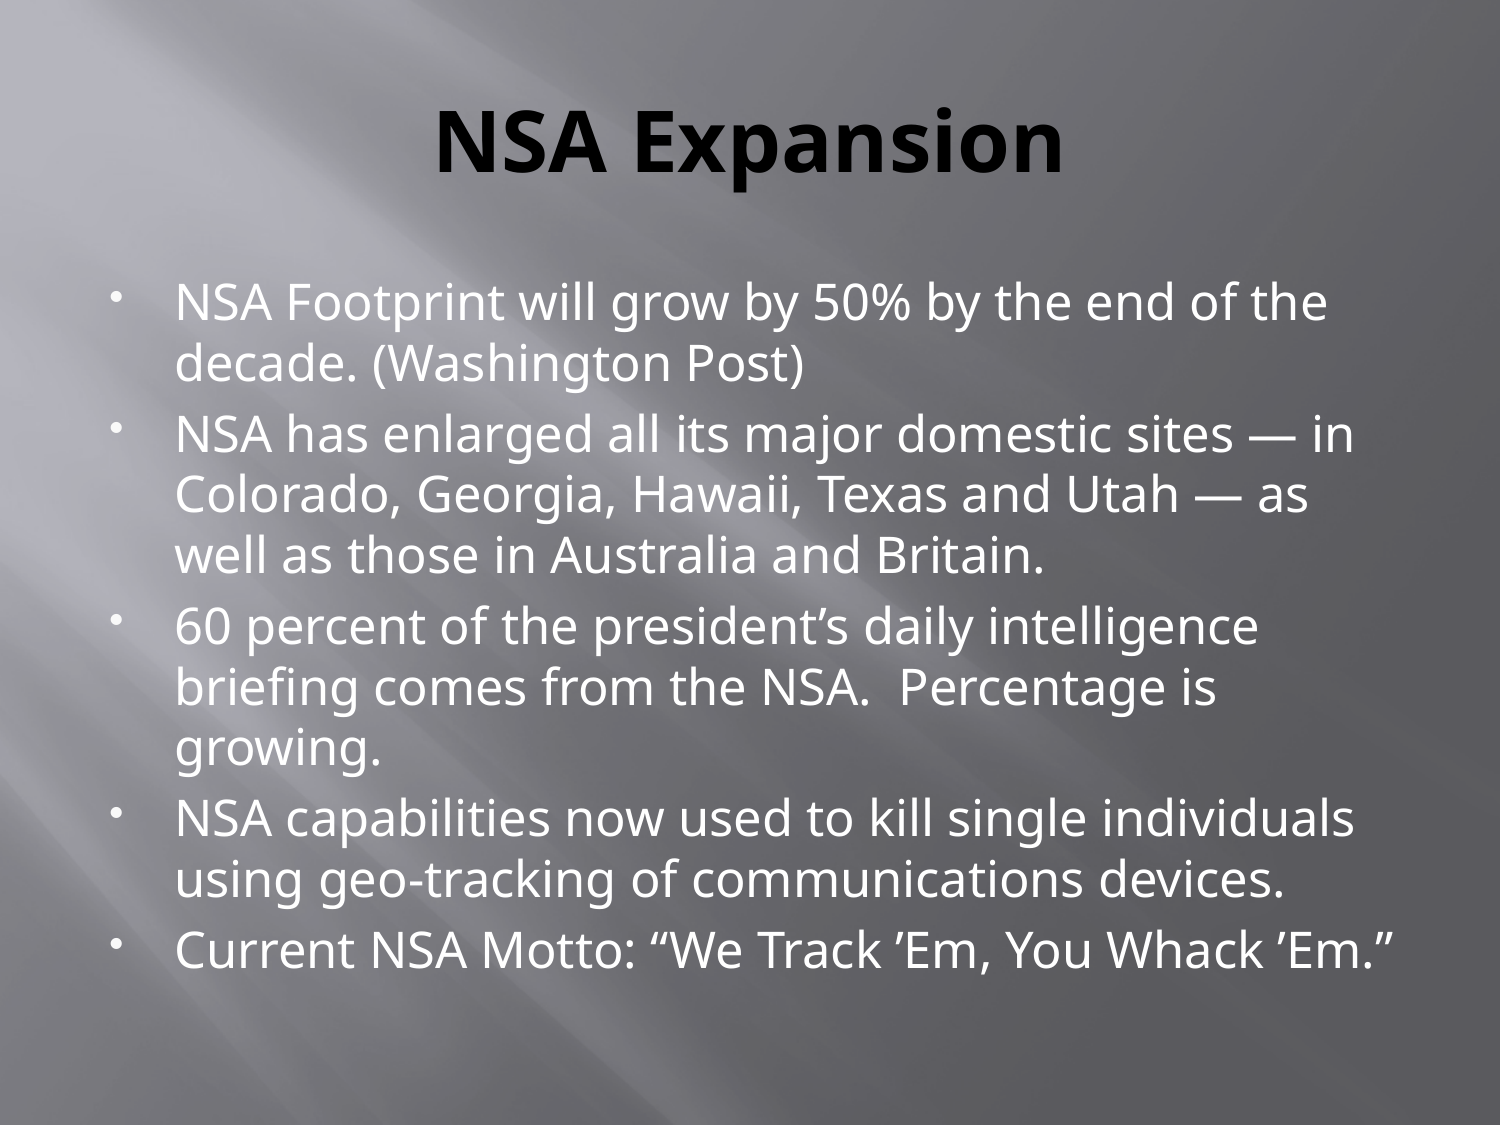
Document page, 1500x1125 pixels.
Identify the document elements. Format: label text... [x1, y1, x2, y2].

title NSA Expansion [75, 45, 1425, 233]
list NSA Footprint will grow by 50% by the end of the decade. (Washington Post) NSA has enlarged all its major domestic sites — in Colorado, Georgia, Hawaii, Texas and Utah — as well as those in Australia and Britain. 60 percent of the president’s daily intelligence briefing comes from the NSA. Percentage is growing. NSA capabilities now used to kill single individuals using geo-tracking of communications devices. Current NSA Motto: “We Track ’Em, You Whack ’Em.” [75, 262, 1425, 1035]
